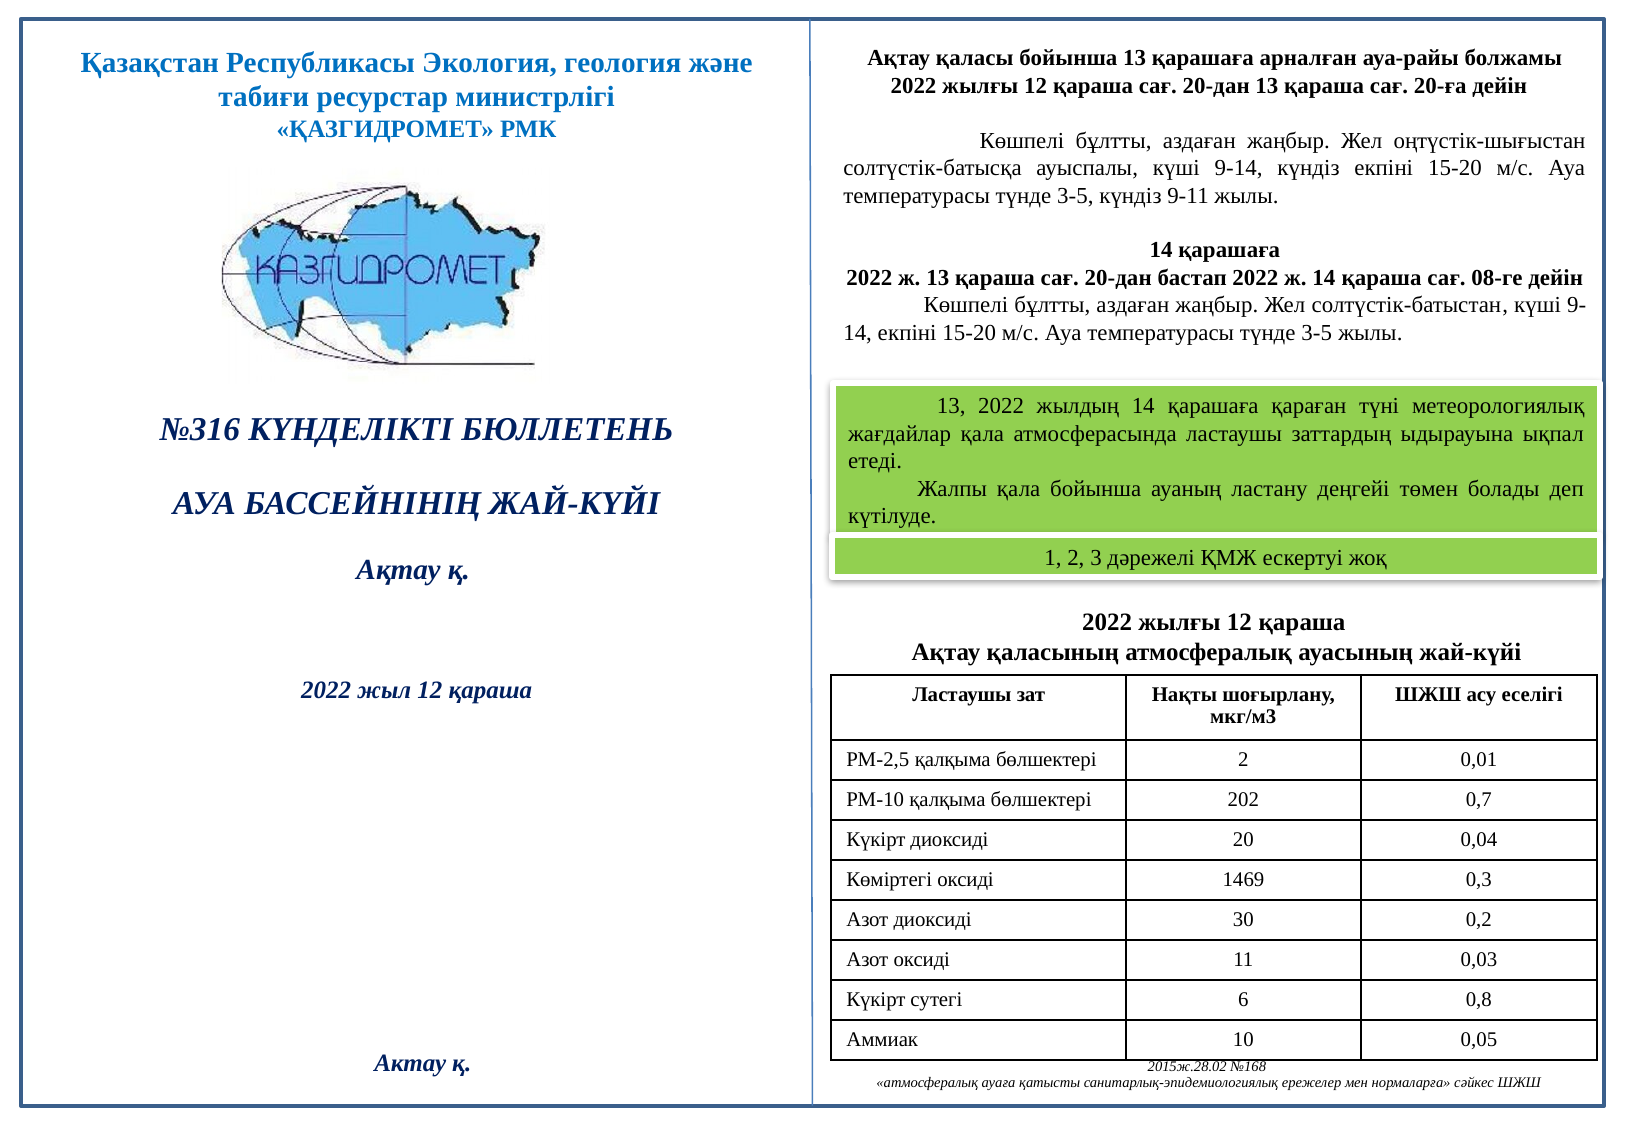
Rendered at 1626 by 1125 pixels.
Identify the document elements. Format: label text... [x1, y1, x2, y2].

table_cell 0,3 [1362, 861, 1596, 899]
table_cell 202 [1127, 781, 1360, 819]
table_cell 0,01 [1362, 741, 1596, 779]
table_cell Азот диоксиді [832, 901, 1125, 939]
table_cell [816, 1102, 1601, 1123]
table_header №316 КҮНДЕЛІКТІ БЮЛЛЕТЕНЬ АУА БАССЕЙНІНІҢ ЖАЙ-КҮЙІ Ақтау қ. 2022 жыл 12 қараша [50, 410, 783, 727]
table_cell 0,8 [1362, 981, 1596, 1019]
table_header Нақты шоғырлану, мкг/м3 [1127, 676, 1360, 739]
table_cell РМ-2,5 қалқыма бөлшектері [832, 741, 1125, 779]
table_cell Аммиак [832, 1021, 1125, 1059]
table_cell Күкірт диоксиді [832, 821, 1125, 859]
text_box 13, 2022 жылдың 14 қарашаға қараған түні метеорологиялық жағдайлар қала атмосферасында ластаушы заттардың ыдырауына ықпал етеді. Жалпы қала бойынша ауаның ластану деңгейі төмен болады деп күтілуде. [830, 380, 1603, 532]
text_box Қазақстан Республикасы Экология, геология және табиғи ресурстар министрлігі «ҚАЗГИДРОМЕТ» РМК [21, 35, 804, 150]
table_cell 11 [1127, 941, 1360, 979]
table_cell Күкірт сутегі [832, 981, 1125, 1019]
table_cell 0,04 [1362, 821, 1596, 859]
table_cell 20 [1127, 821, 1360, 859]
text_box 1, 2, 3 дәрежелі ҚМЖ ескертуі жоқ [829, 532, 1603, 580]
table_header ШЖШ асу еселігі [1362, 676, 1596, 739]
picture [221, 167, 555, 384]
table_cell 0,2 [1362, 901, 1596, 939]
text_box 2022 жылғы 12 қараша Ақтау қаласының атмосфералық ауасының жай-күйі [818, 598, 1610, 674]
table_cell 6 [1127, 981, 1360, 1019]
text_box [809, 18, 813, 1106]
table_cell 0,03 [1362, 941, 1596, 979]
table_cell 0,05 [1362, 1021, 1596, 1059]
table_header Актау қ. [57, 1049, 789, 1106]
table_cell 30 [1127, 901, 1360, 939]
table_cell Азот оксиді [832, 941, 1125, 979]
table_cell 2 [1127, 741, 1360, 779]
table_cell 0,7 [1362, 781, 1596, 819]
table_cell Көміртегі оксиді [832, 861, 1125, 899]
table_header Ластаушы зат [832, 676, 1125, 739]
table_header 2015ж.28.02 №168 «атмосфералық ауаға қатысты санитарлық-эпидемиологиялық ережелер мен нормаларға» сәйкес ШЖШ [817, 1059, 1601, 1102]
text_box Ақтау қаласы бойынша 13 қарашаға арналған ауа-райы болжамы 2022 жылғы 12 қараша сағ. 20-дан 13 қараша сағ. 20-ға дейін Көшпелі бұлтты, аздаған жаңбыр. Жел оңтүстік-шығыстан солтүстік-батысқа ауыспалы, күші 9-14, күндіз екпіні 15-20 м/с. Ауа температурасы түнде 3-5, күндіз 9-11 жылы. 14 қарашаға 2022 ж. 13 қараша сағ. 20-дан бастап 2022 ж. 14 қараша сағ. 08-ге дейін Көшпелі бұлтты, аздаған жаңбыр. Жел солтүстік-батыстан, күші 9-14, екпіні 15-20 м/с. Ауа температурасы түнде 3-5 жылы. [828, 35, 1602, 353]
table_cell 1469 [1127, 861, 1360, 899]
table_cell РМ-10 қалқыма бөлшектері [832, 781, 1125, 819]
text_box [19, 17, 1606, 1108]
table_cell 10 [1127, 1021, 1360, 1059]
